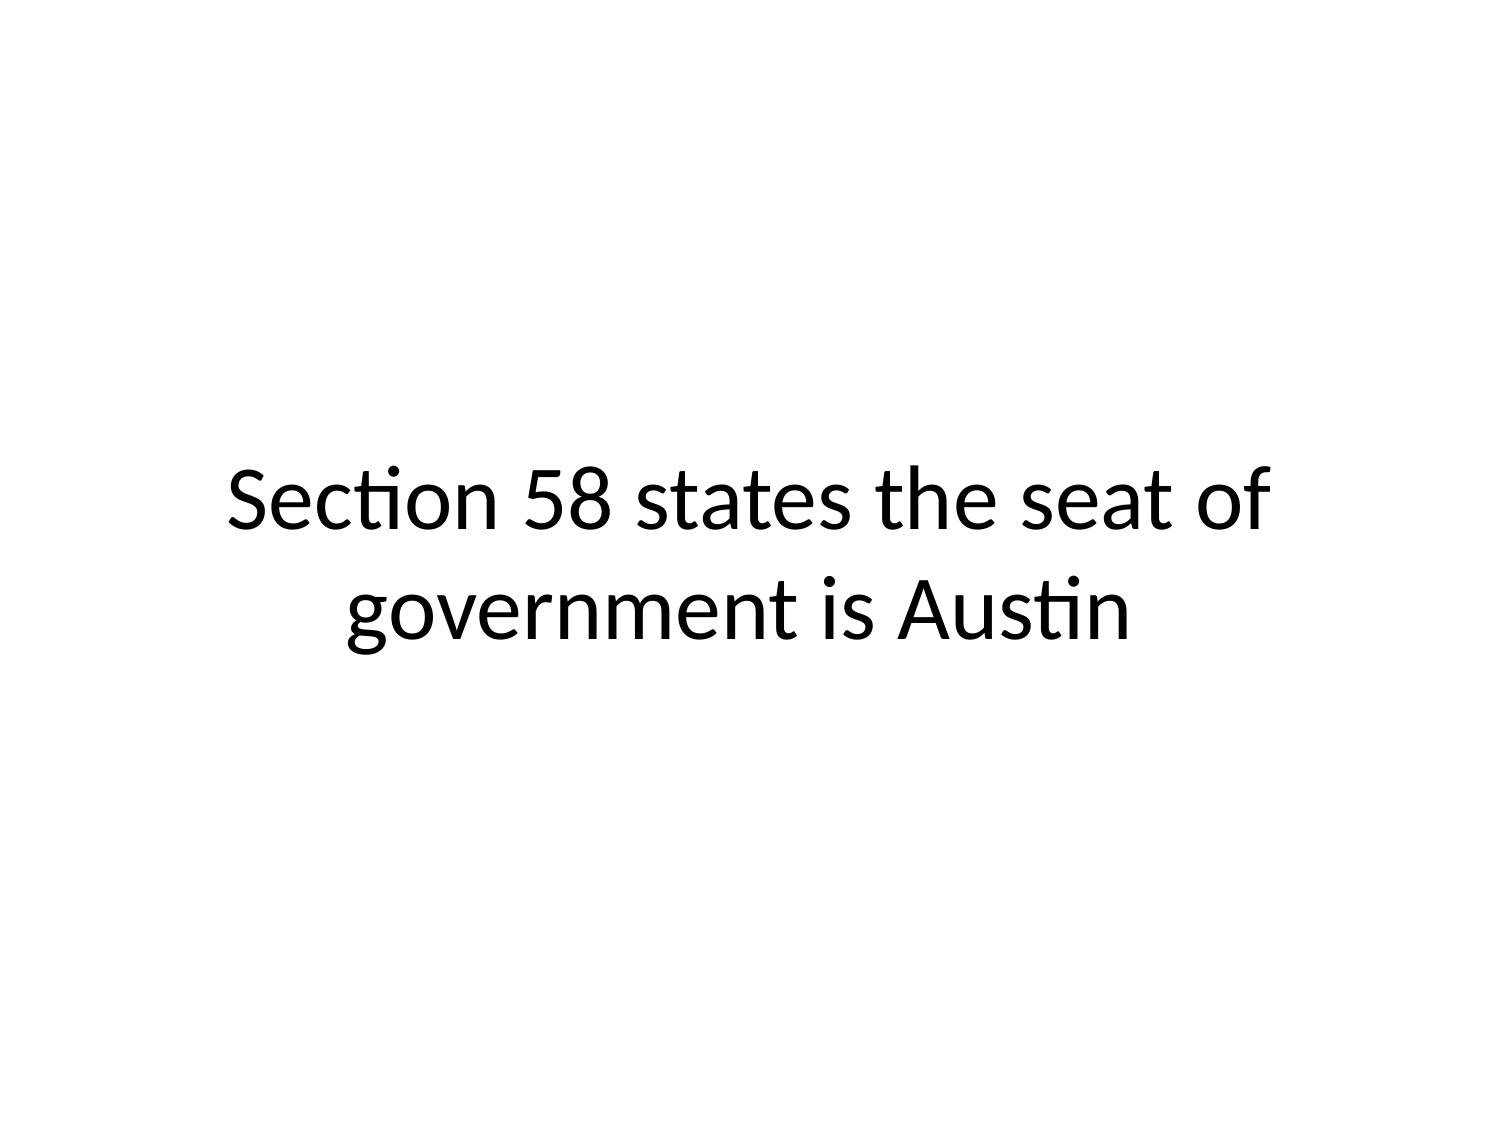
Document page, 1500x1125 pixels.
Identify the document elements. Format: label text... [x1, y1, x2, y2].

title Section 58 states the seat of government is Austin [75, 45, 1425, 1050]
